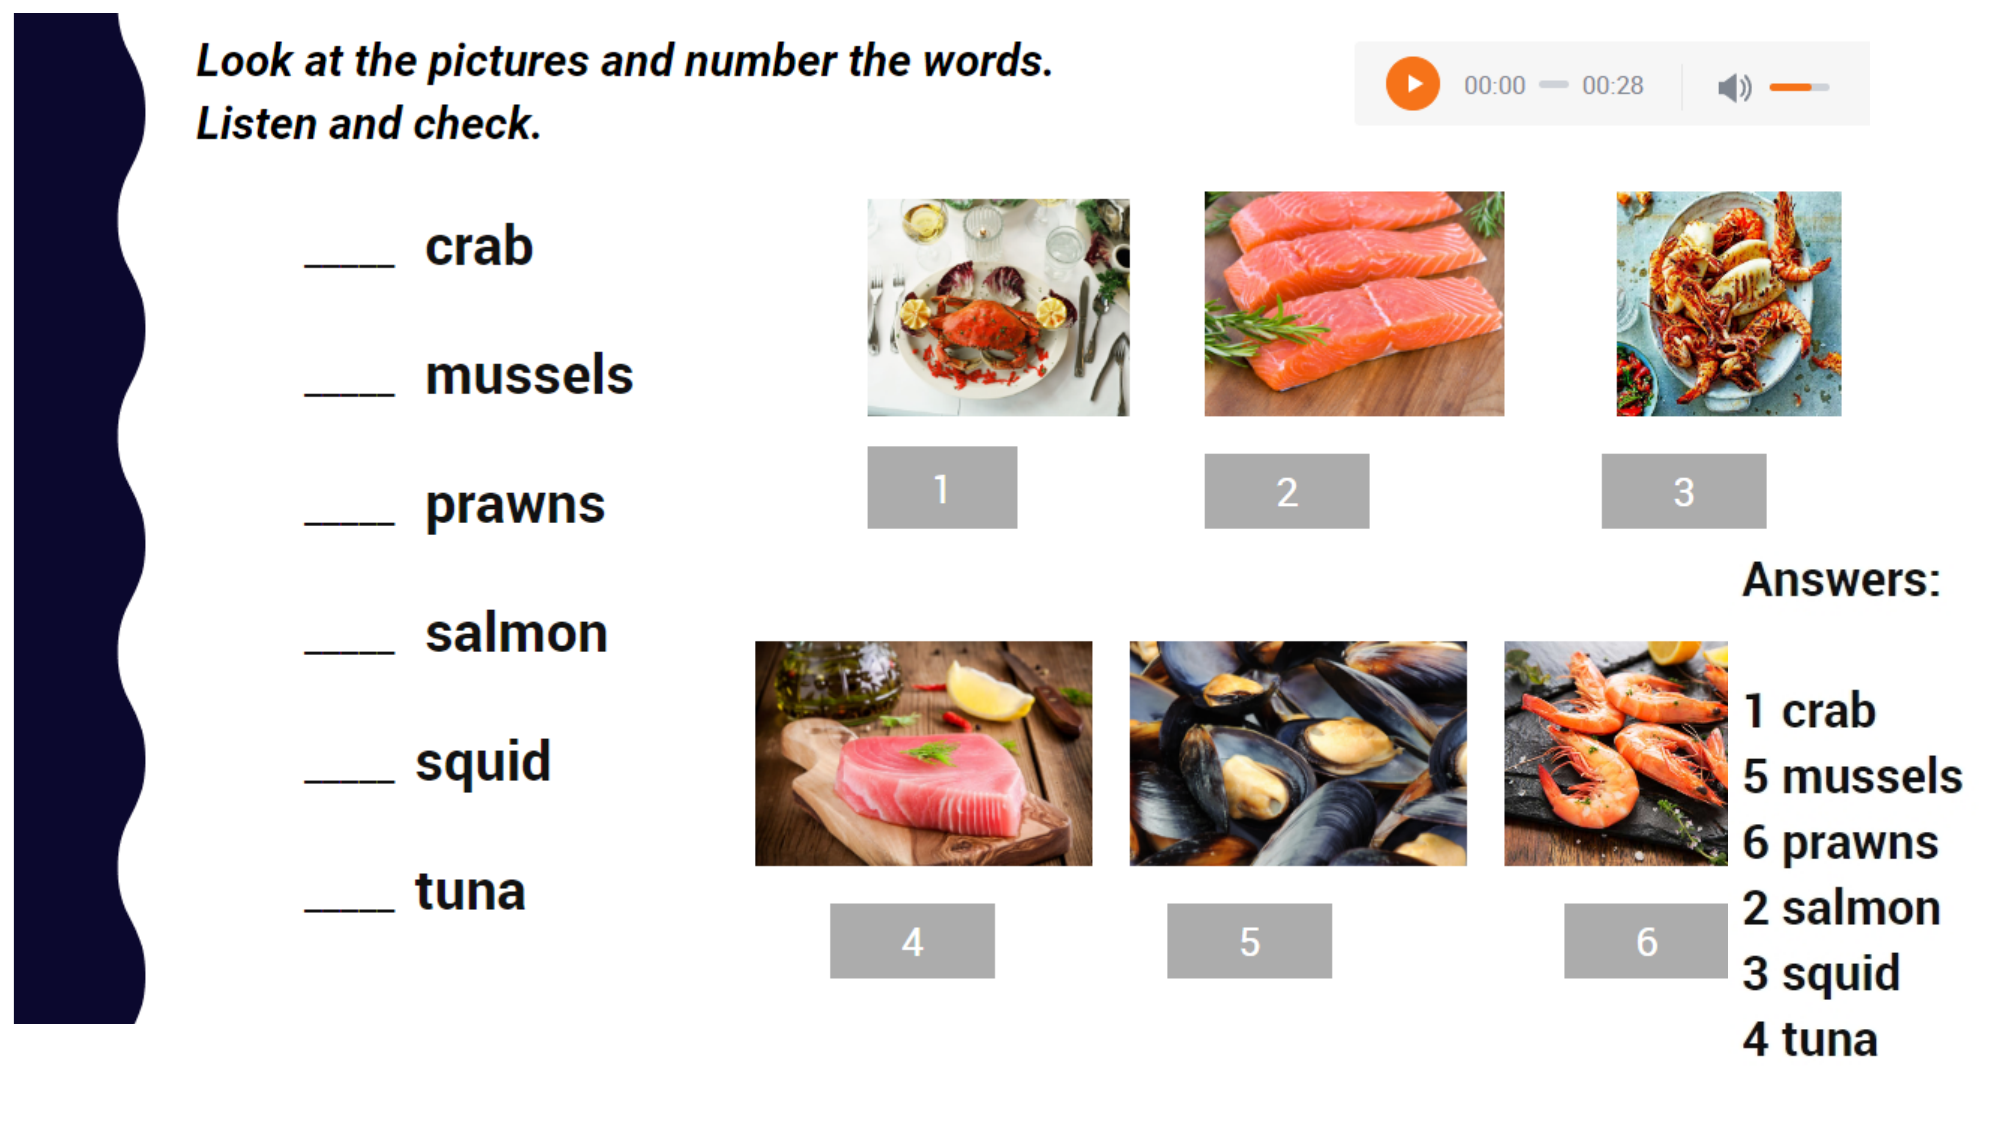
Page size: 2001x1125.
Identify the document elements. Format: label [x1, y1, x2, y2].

list [13, 13, 1870, 1024]
picture [1728, 540, 1997, 1100]
